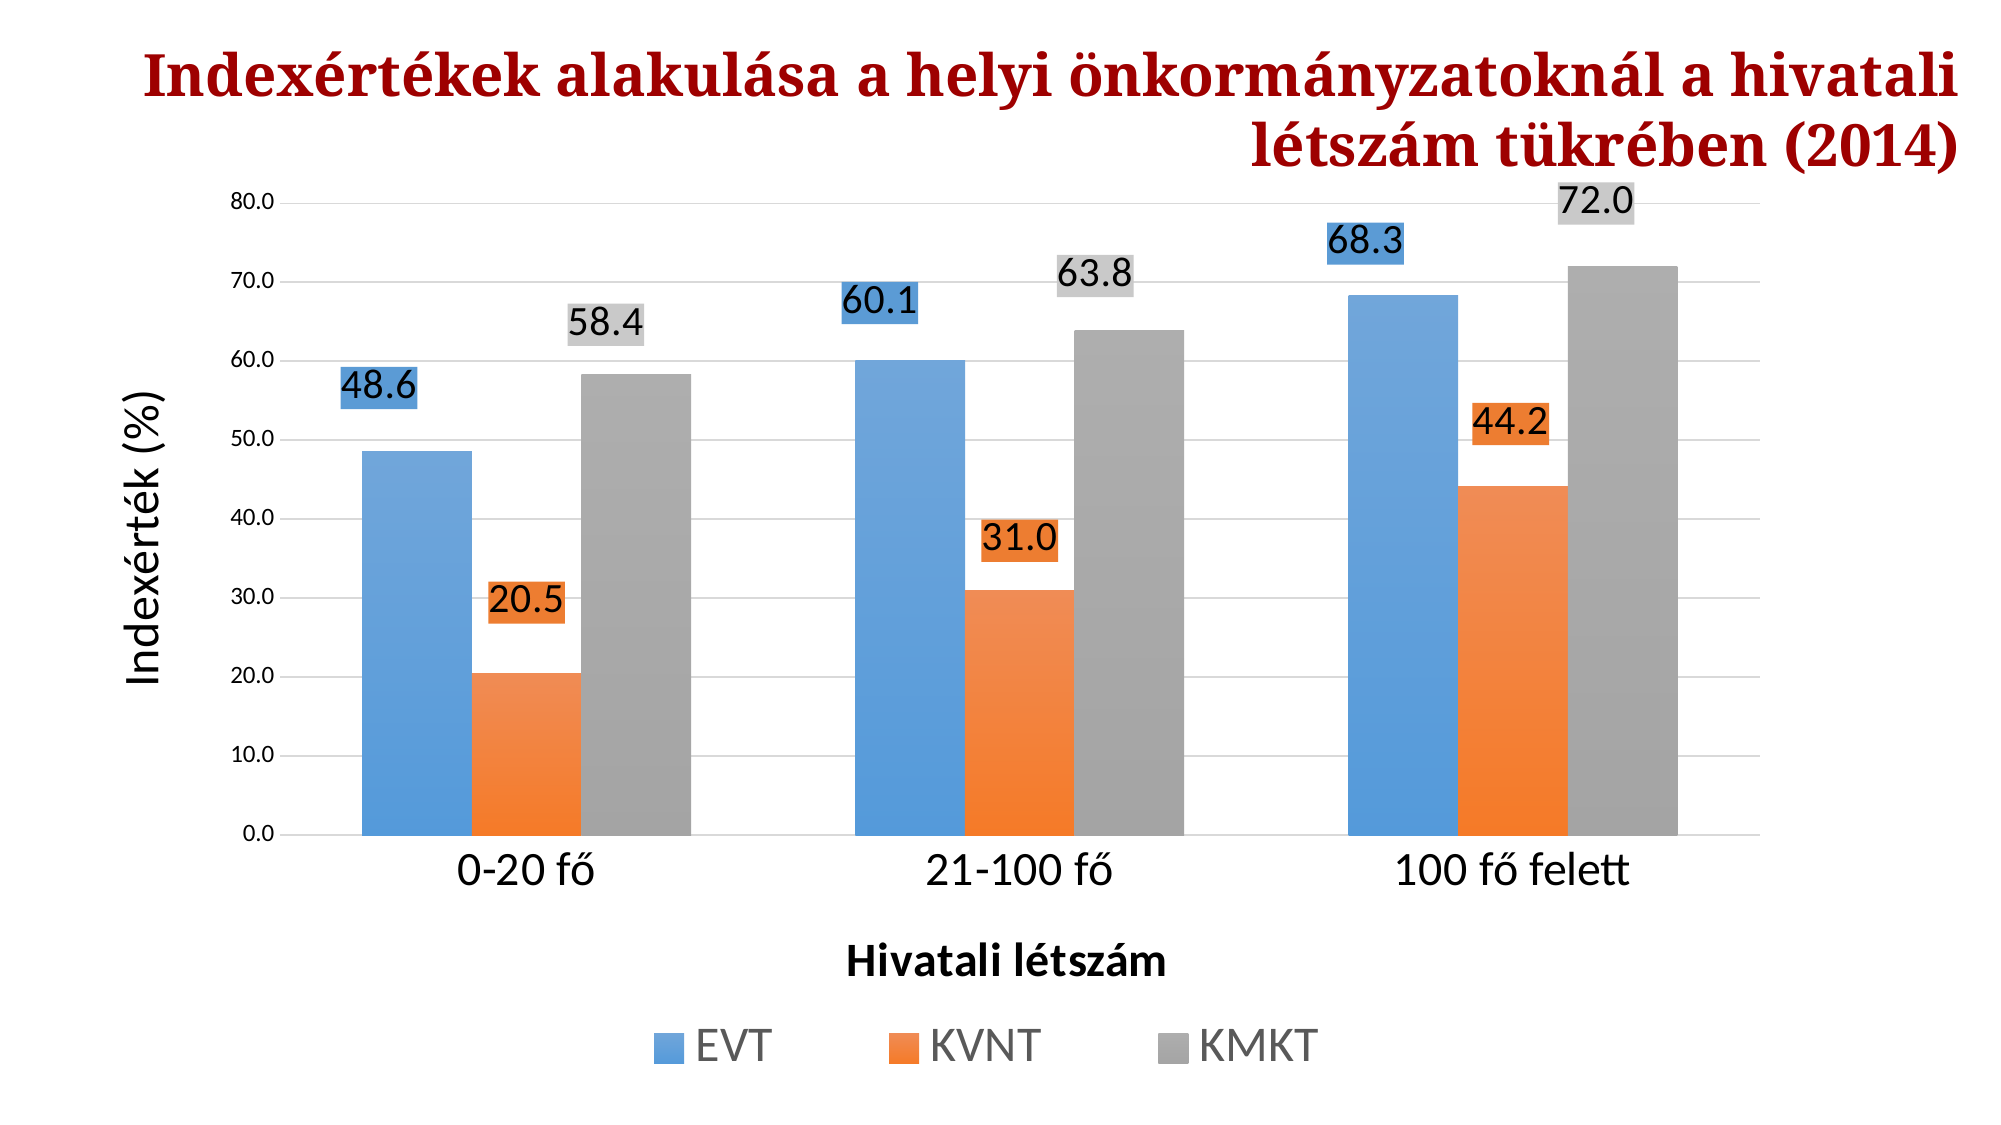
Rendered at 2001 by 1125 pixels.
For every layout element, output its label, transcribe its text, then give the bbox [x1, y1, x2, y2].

text_box Indexértékek alakulása a helyi önkormányzatoknál a hivatali létszám tükrében (2014) [0, 30, 1975, 241]
chart [89, 172, 1794, 1100]
